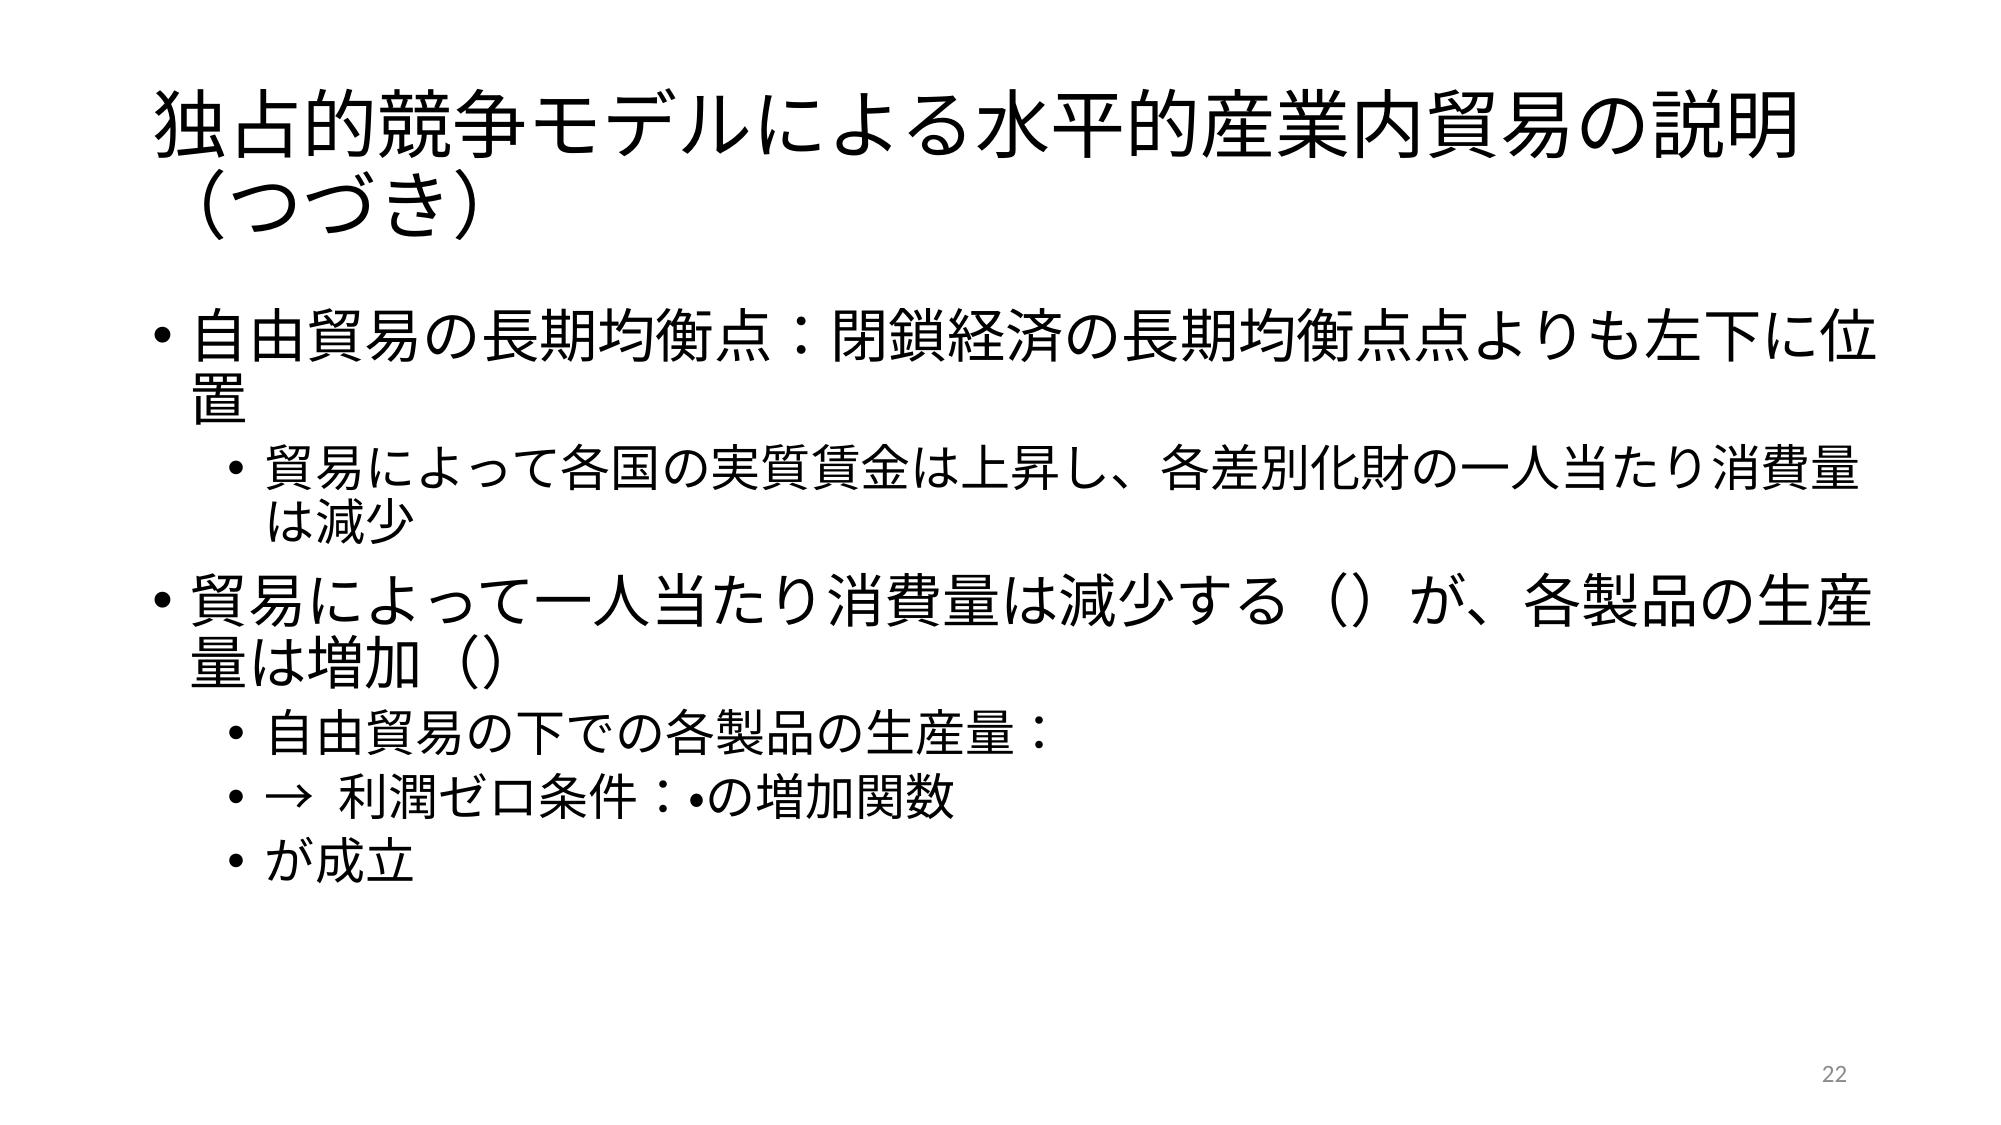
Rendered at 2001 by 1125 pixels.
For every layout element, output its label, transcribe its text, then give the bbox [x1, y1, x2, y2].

slide_number 22 [1412, 1042, 1863, 1103]
title 独占的競争モデルによる水平的産業内貿易の説明（つづき） [137, 59, 1863, 278]
